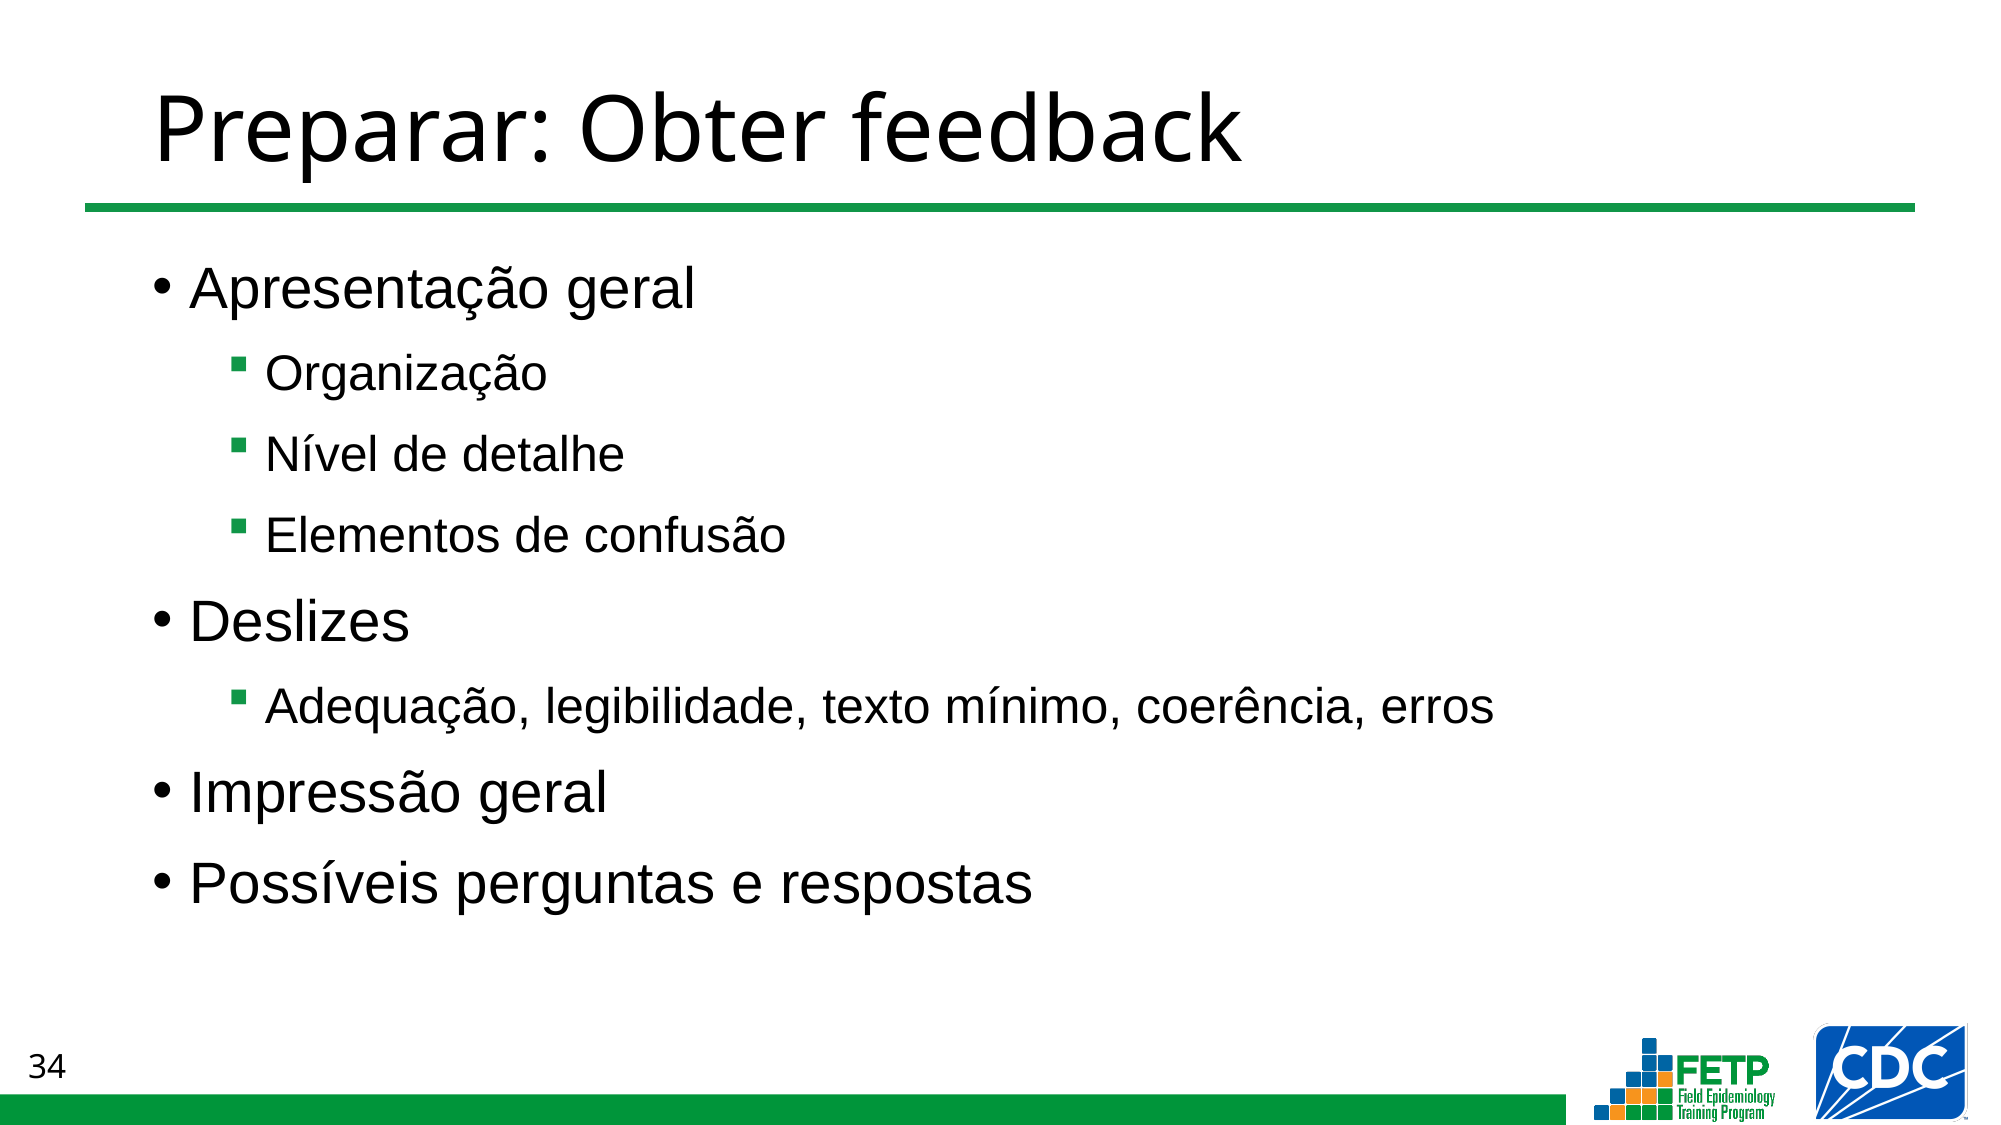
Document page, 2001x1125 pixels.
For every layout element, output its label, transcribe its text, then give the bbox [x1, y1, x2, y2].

text_box [1081, 195, 1695, 992]
title Preparar: Obter feedback [137, 75, 1863, 207]
picture [1813, 1023, 1968, 1122]
picture [1594, 1038, 1775, 1122]
list Apresentação geral Organização Nível de detalhe Elementos de confusão Deslizes Adequação, legibilidade, texto mínimo, coerência, erros Impressão geral Possíveis perguntas e respostas [137, 242, 1863, 1004]
